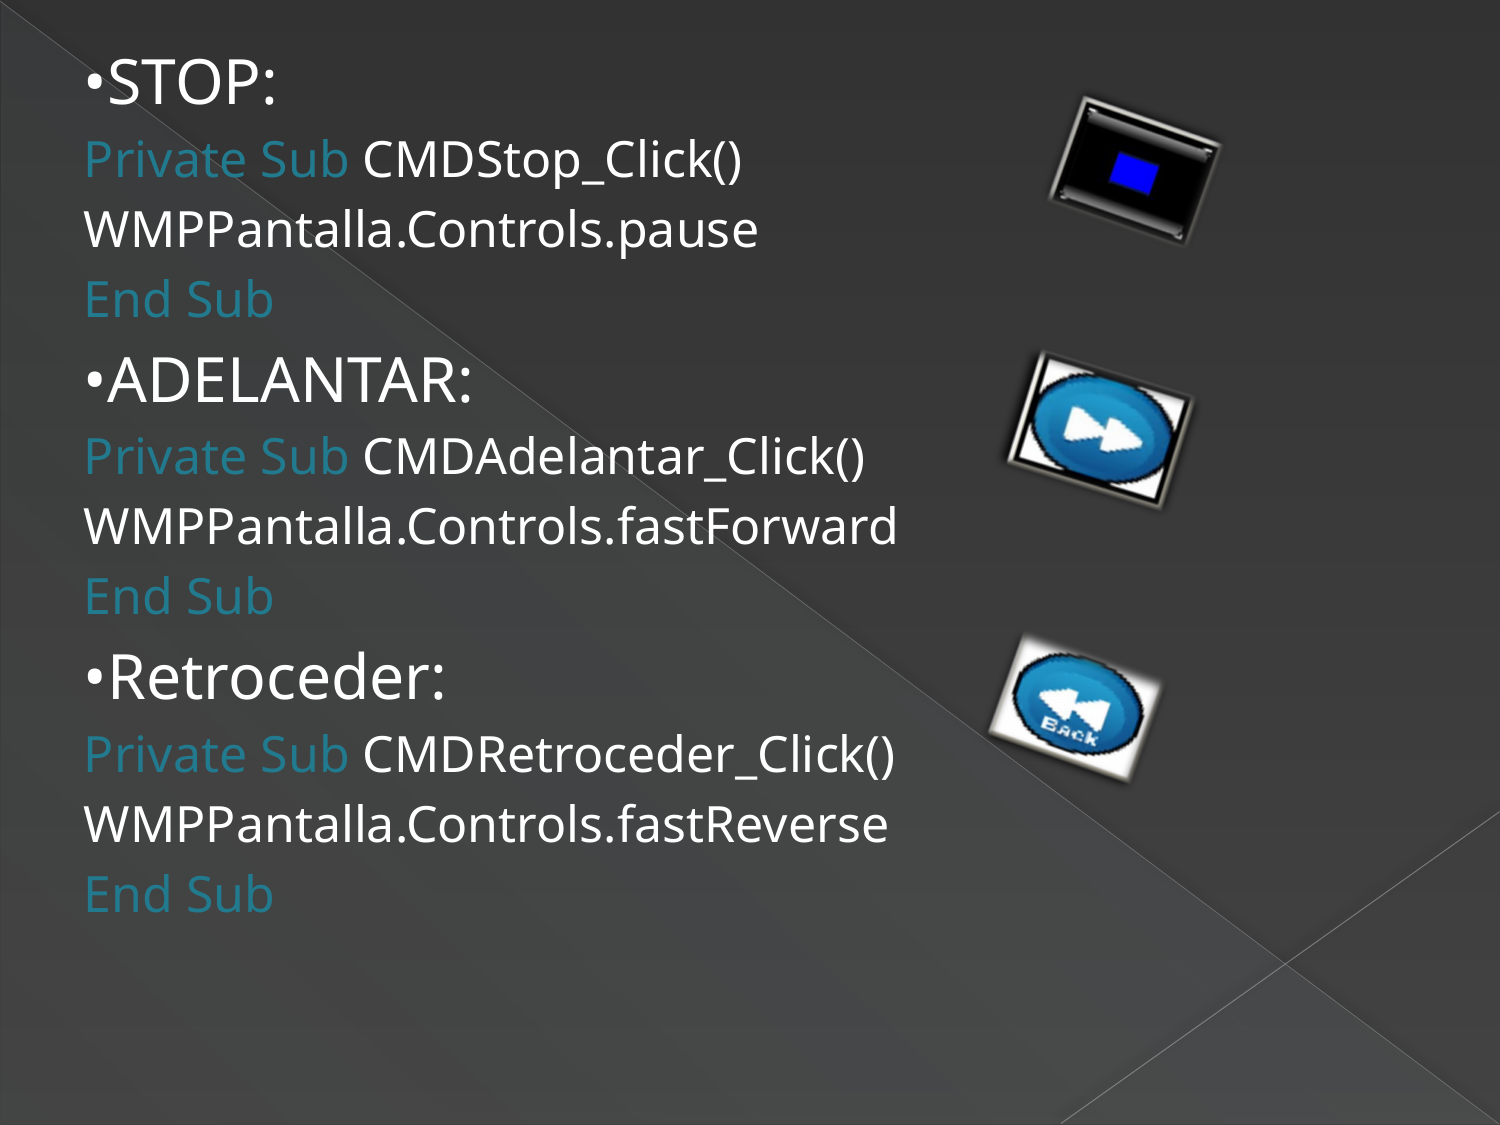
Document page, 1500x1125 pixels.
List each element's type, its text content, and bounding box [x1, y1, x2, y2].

picture [987, 645, 1161, 777]
picture [1050, 101, 1219, 235]
picture [1001, 360, 1195, 503]
list •STOP: Private Sub CMDStop_Click() WMPPantalla.Controls.pause End Sub •ADELANTAR: Private Sub CMDAdelantar_Click() WMPPantalla.Controls.fastForward End Sub •Retroceder: Private Sub CMDRetroceder_Click() WMPPantalla.Controls.fastReverse End Sub [58, 35, 1409, 1020]
